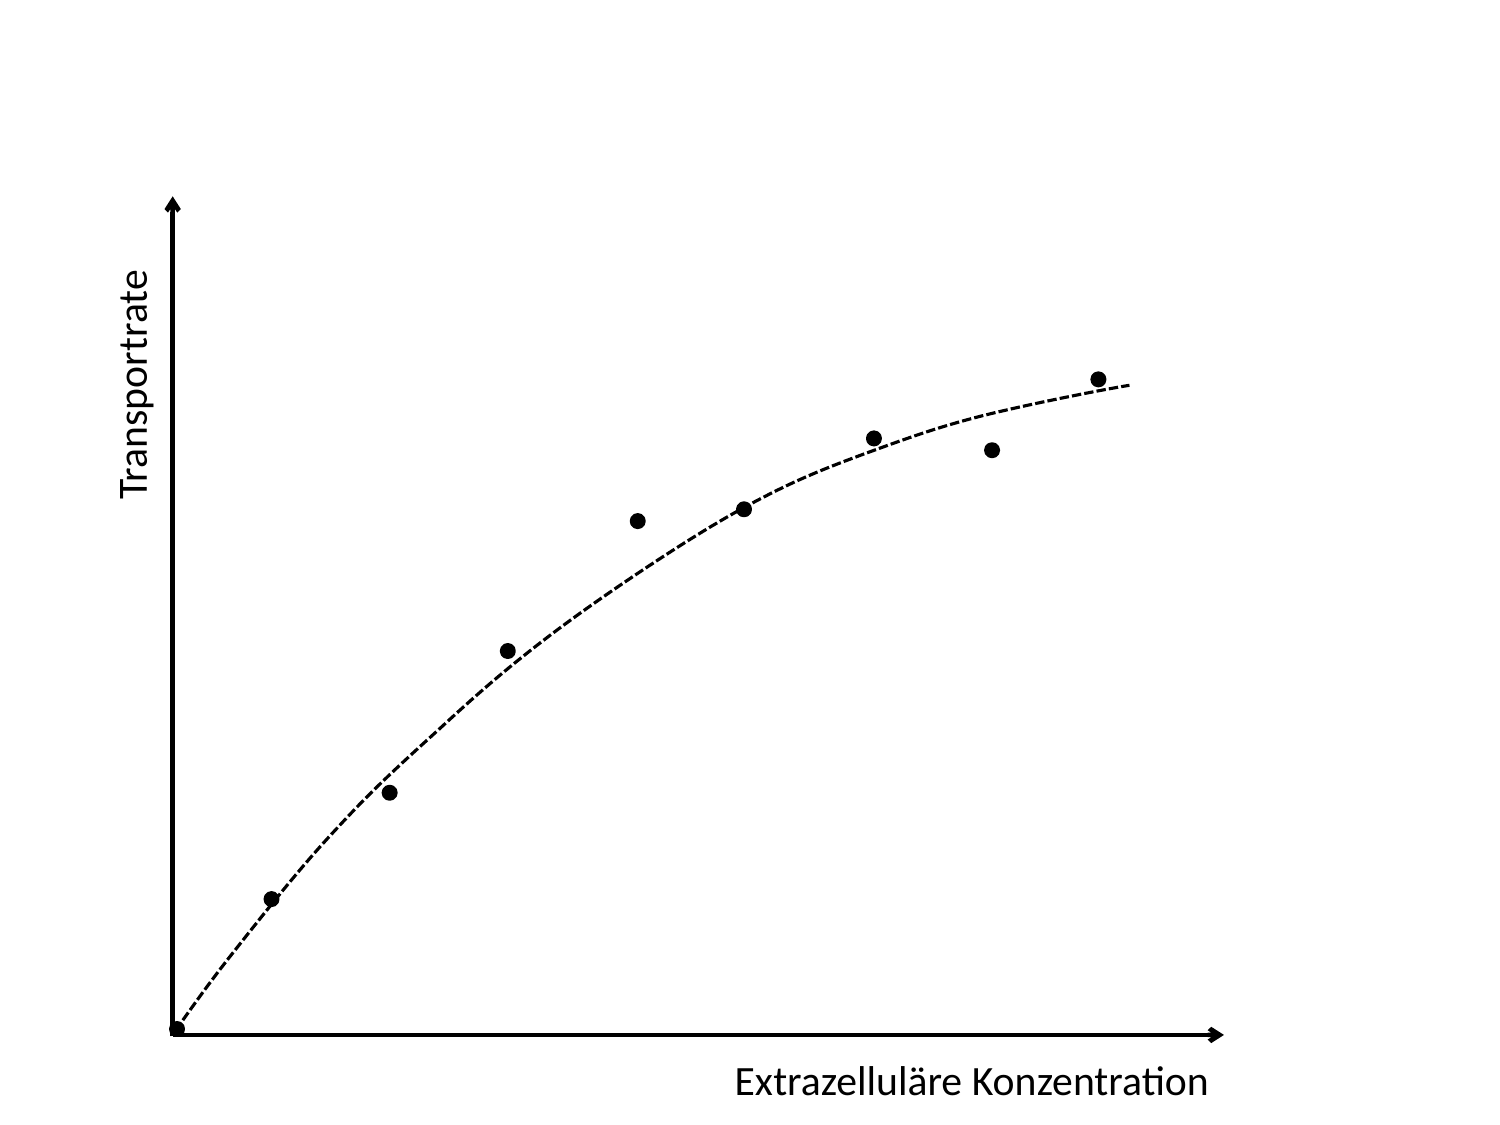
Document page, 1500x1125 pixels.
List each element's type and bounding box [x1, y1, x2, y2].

text_box [97, 196, 1225, 1113]
